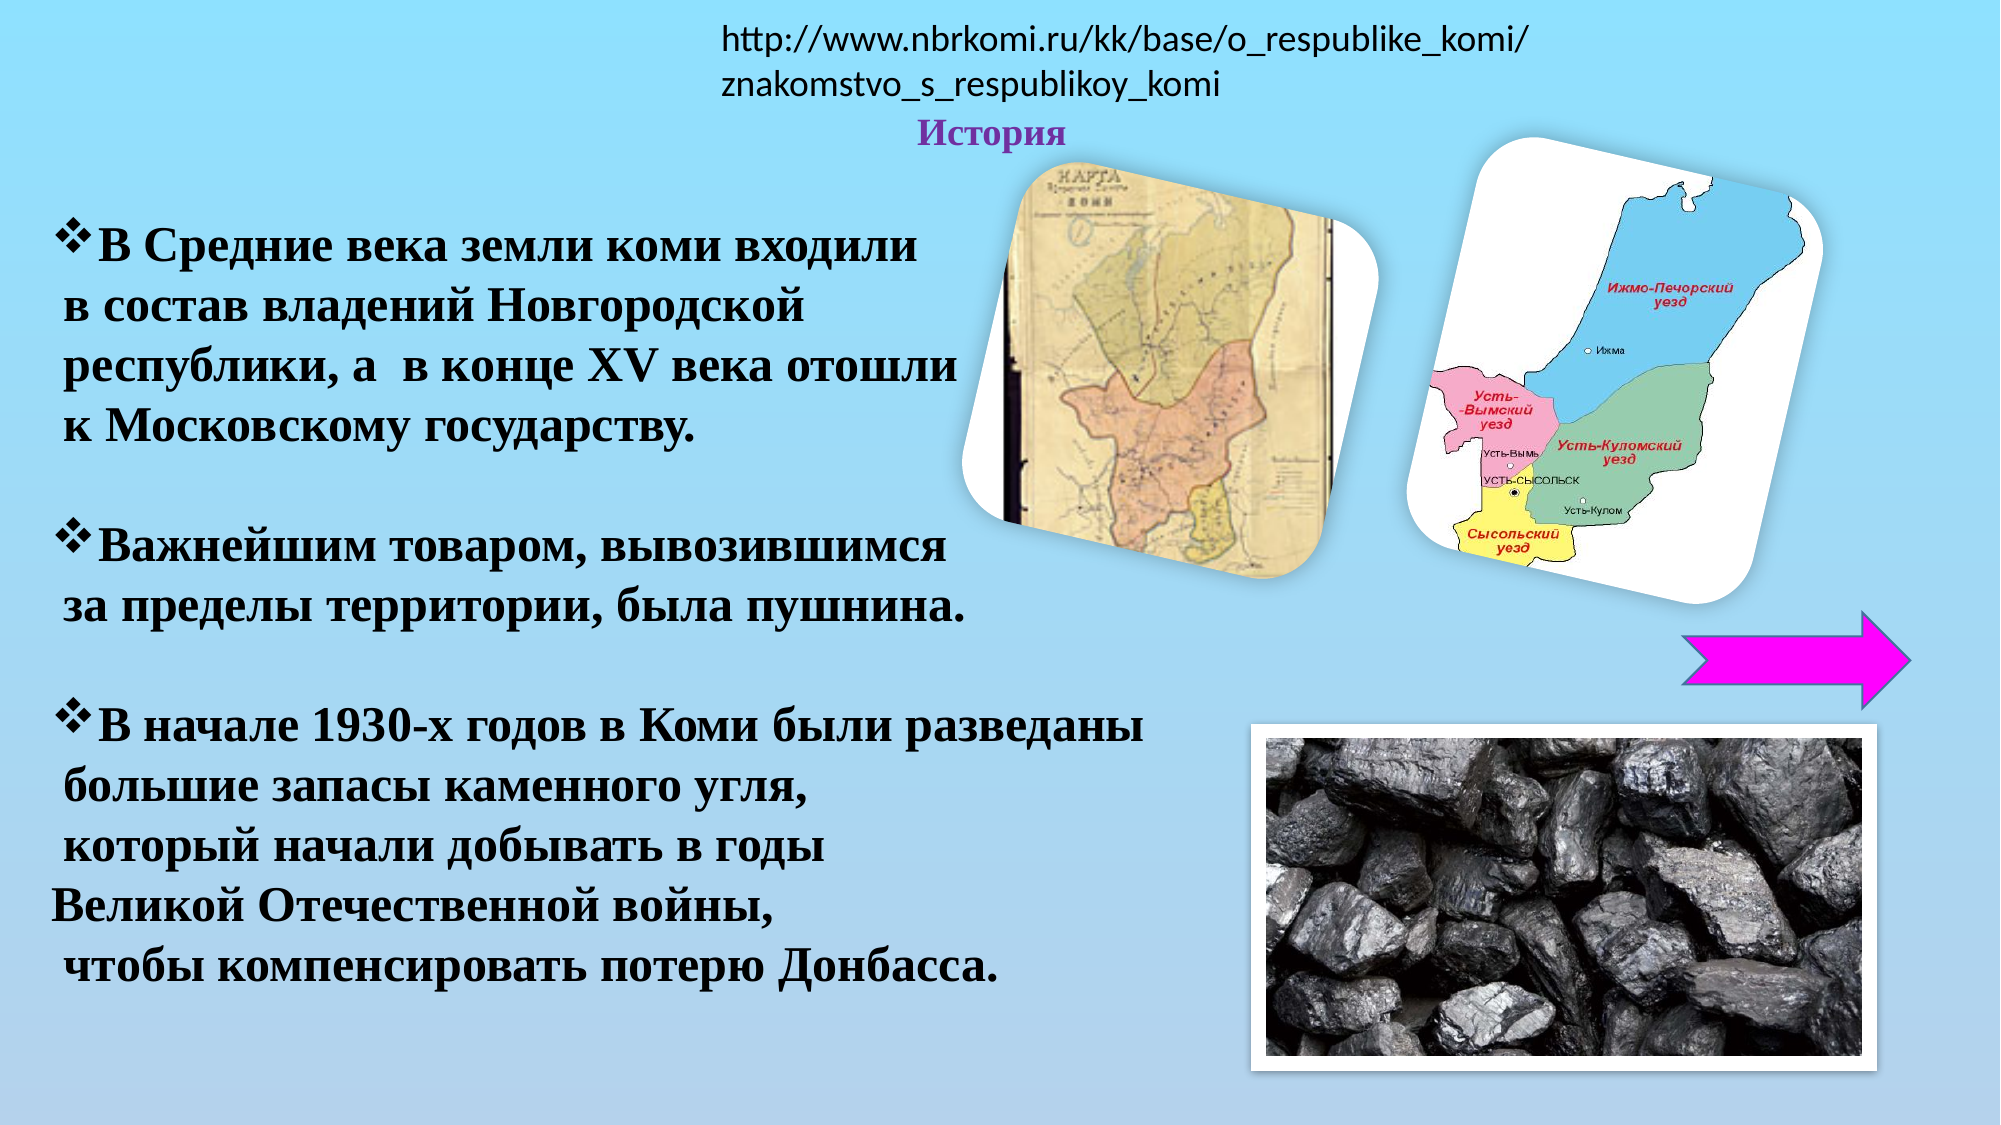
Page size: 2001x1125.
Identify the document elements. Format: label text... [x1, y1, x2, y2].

text_box [1680, 610, 1912, 711]
picture [1265, 738, 1863, 1057]
text_box В Средние века земли коми входили в состав владений Новгородской республики, а в конце XV века отошли к Московскому государству. Важнейшим товаром, вывозившимся за пределы территории, была пушнина. В начале 1930-х годов в Коми были разведаны большие запасы каменного угля, который начали добывать в годы Великой Отечественной войны, чтобы компенсировать потерю Донбасса. [36, 204, 1948, 1059]
text_box http://www.nbrkomi.ru/kk/base/o_respublike_komi/znakomstvo_s_respublikoy_komi [706, 6, 1707, 112]
title История [120, 59, 1863, 204]
picture [1406, 137, 1823, 604]
picture [962, 162, 1379, 579]
